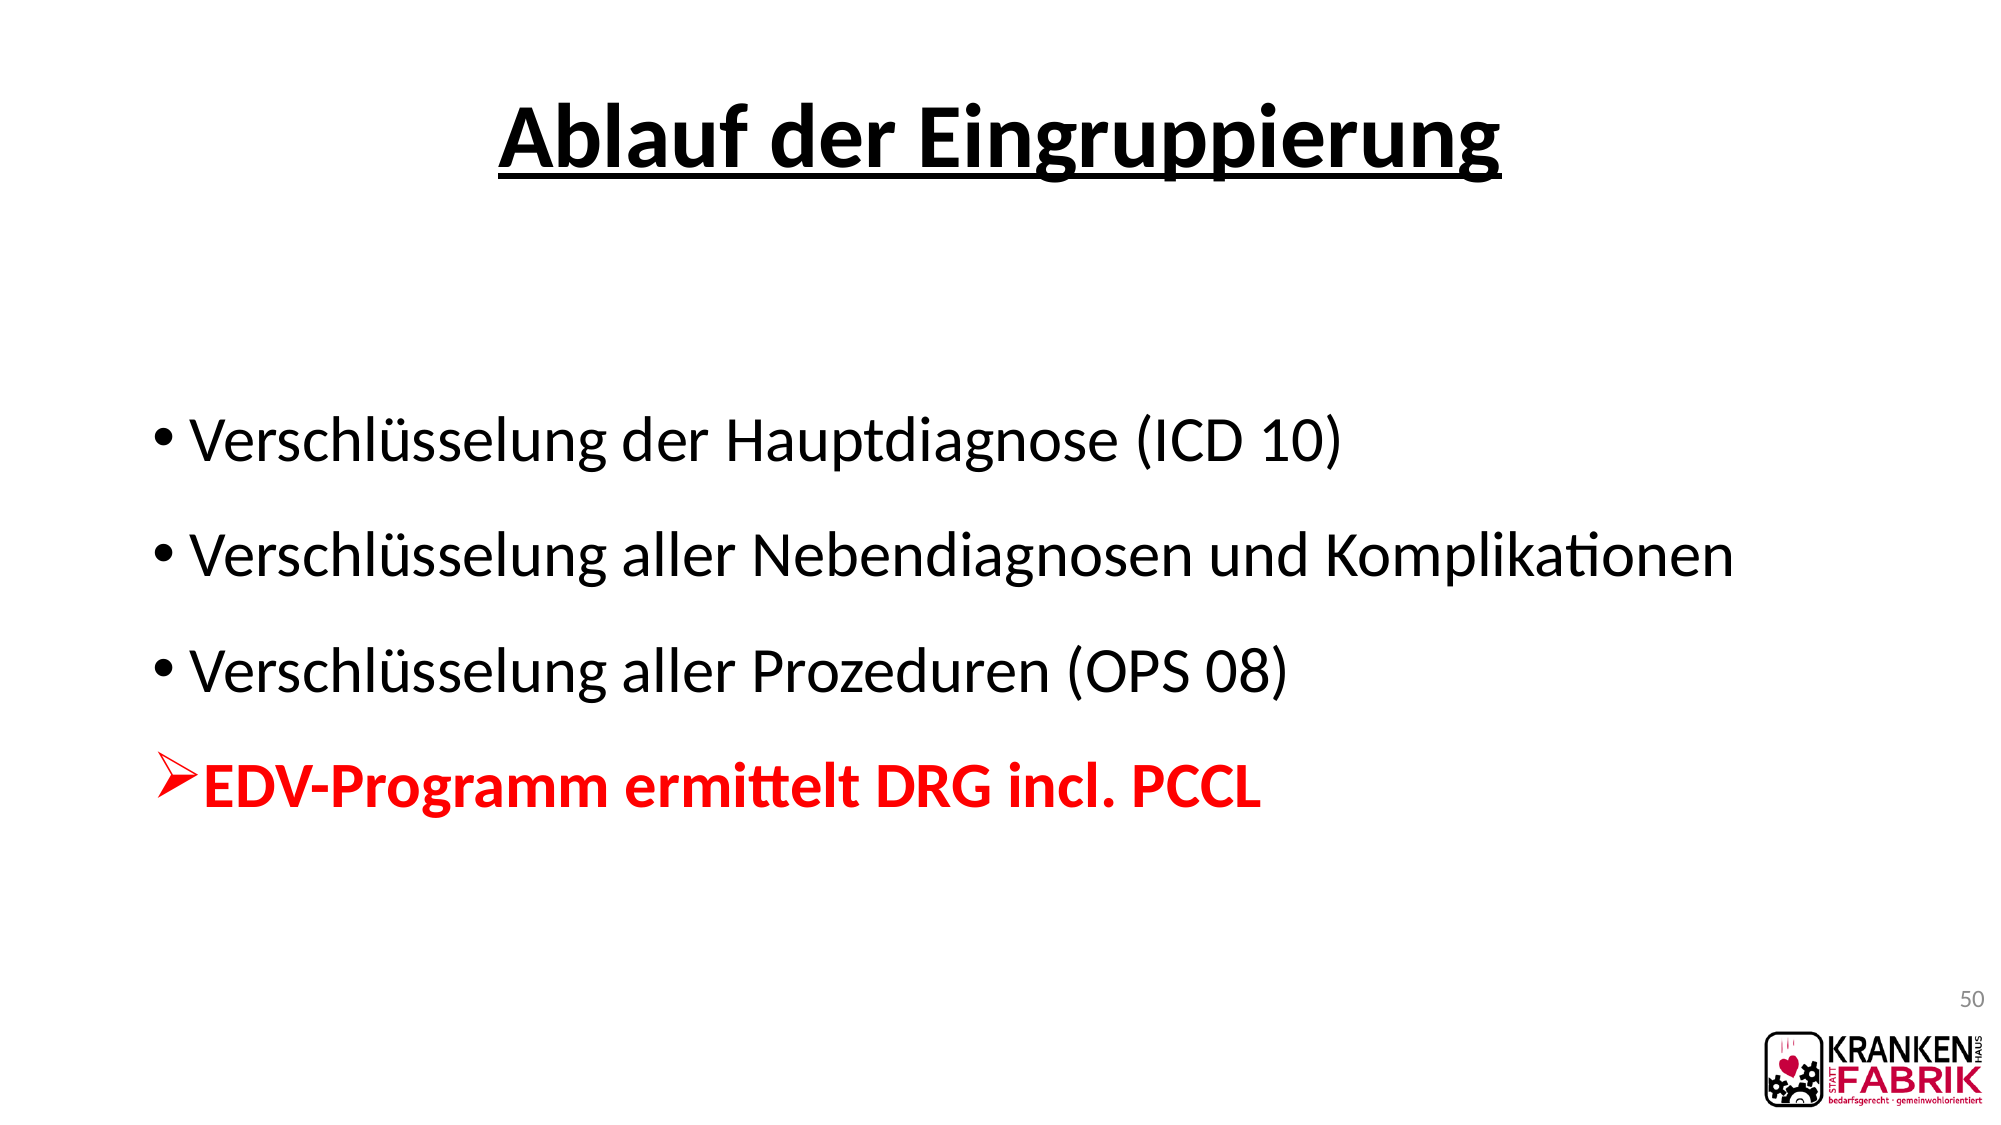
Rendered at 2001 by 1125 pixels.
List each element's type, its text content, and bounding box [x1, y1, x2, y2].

slide_number 50 [1550, 968, 2000, 1028]
list Verschlüsselung der Hauptdiagnose (ICD 10) Verschlüsselung aller Nebendiagnosen und Komplikationen Verschlüsselung aller Prozeduren (OPS 08) EDV-Programm ermittelt DRG incl. PCCL [137, 299, 1863, 1014]
picture [1746, 1028, 2000, 1125]
title Ablauf der Eingruppierung [137, 29, 1863, 247]
